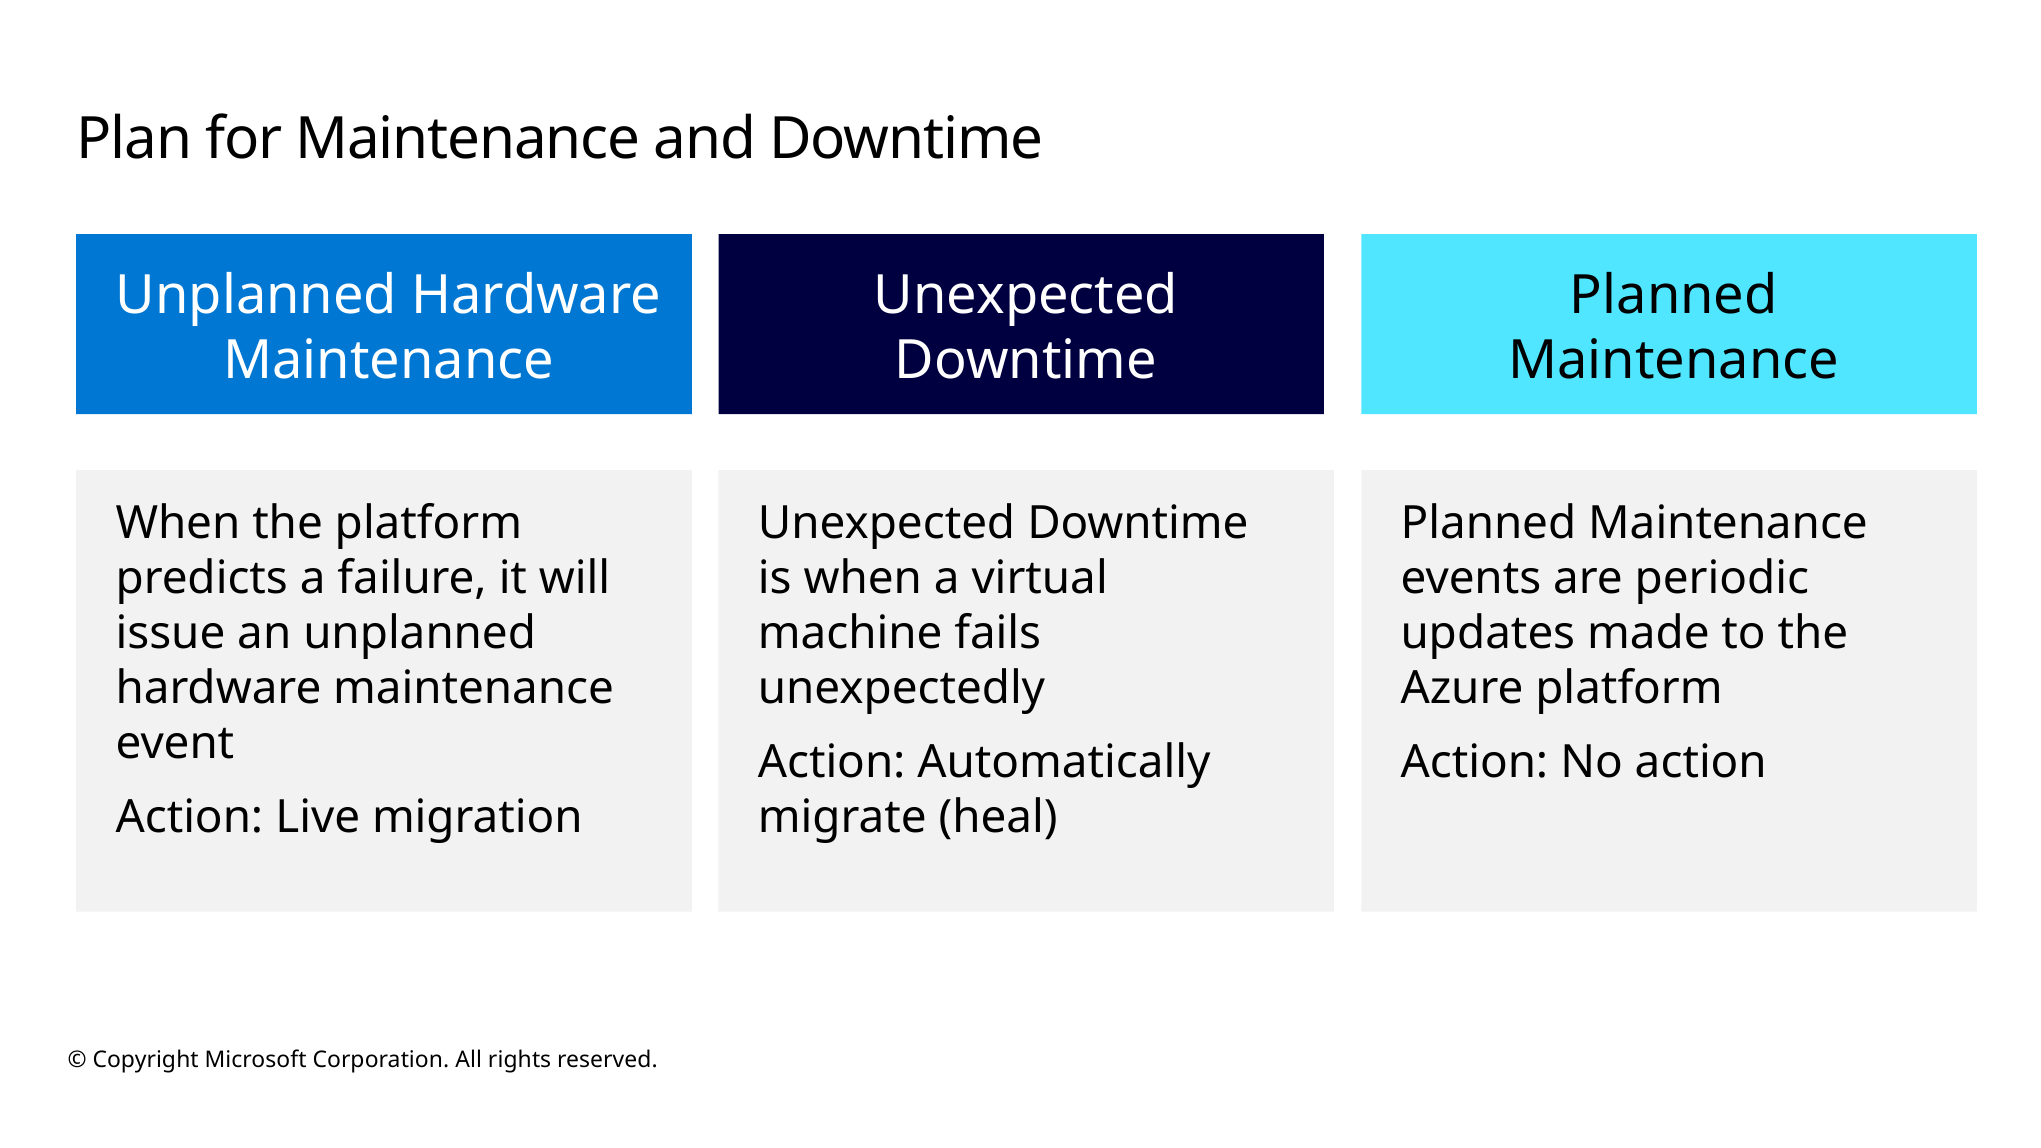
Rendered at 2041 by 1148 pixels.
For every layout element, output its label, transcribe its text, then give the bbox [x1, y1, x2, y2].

text_box Unplanned Hardware Maintenance [75, 233, 693, 415]
text_box When the platform predicts a failure, it will issue an unplanned hardware maintenance event Action: Live migration [75, 469, 693, 912]
text_box Planned Maintenance [1361, 233, 1978, 415]
text_box Planned Maintenance events are periodic updates made to the Azure platform Action: No action [1361, 469, 1978, 912]
text_box Unexpected Downtime [718, 233, 1325, 415]
title Plan for Maintenance and Downtime [76, 93, 1968, 230]
text_box Unexpected Downtime is when a virtual machine fails unexpectedly Action: Automatically migrate (heal) [718, 469, 1335, 912]
